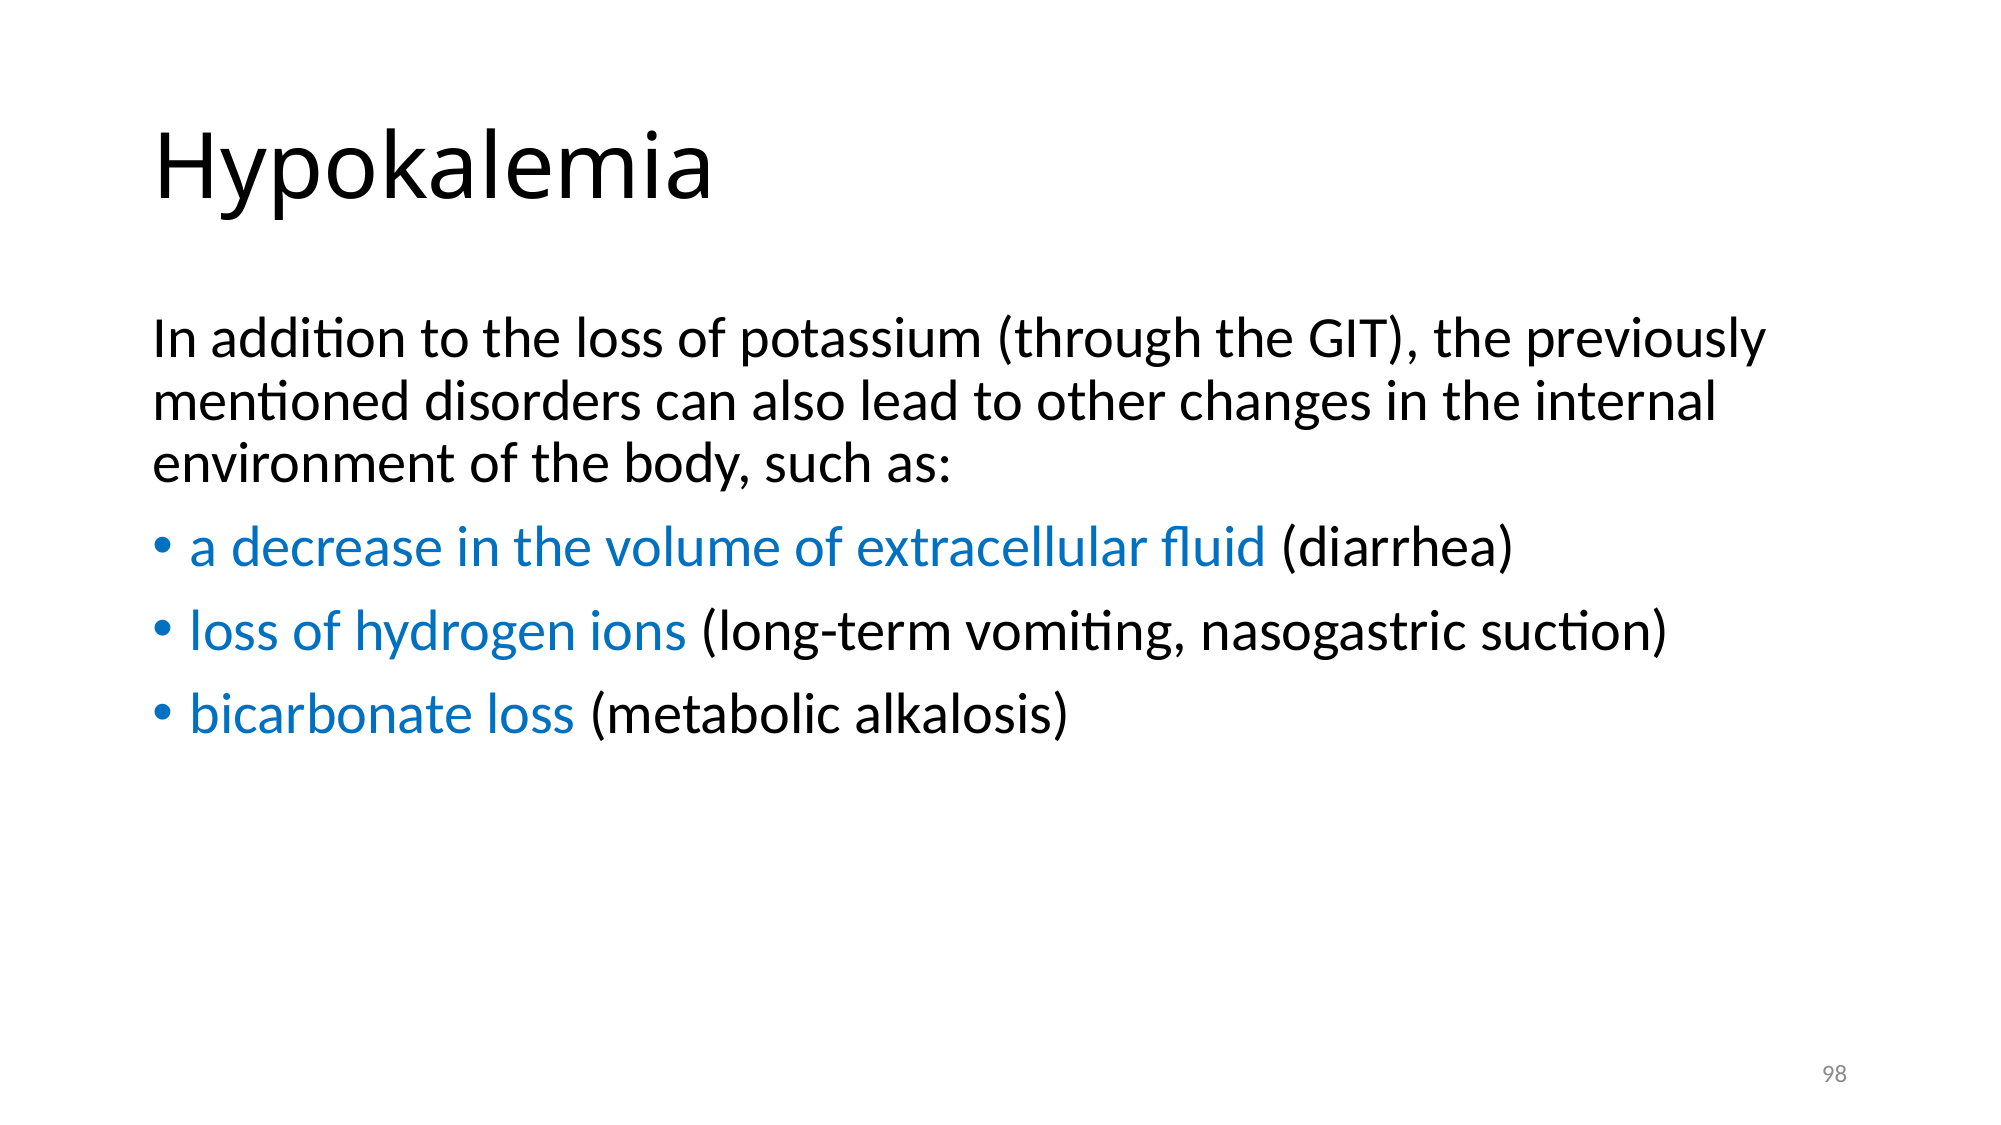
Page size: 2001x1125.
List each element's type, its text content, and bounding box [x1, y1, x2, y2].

list In addition to the loss of potassium (through the GIT), the previously mentioned disorders can also lead to other changes in the internal environment of the body, such as: a decrease in the volume of extracellular fluid (diarrhea) loss of hydrogen ions (long-term vomiting, nasogastric suction) bicarbonate loss (metabolic alkalosis) [137, 299, 1863, 1014]
title Hypokalemia [137, 59, 1863, 278]
slide_number 98 [1412, 1042, 1863, 1103]
